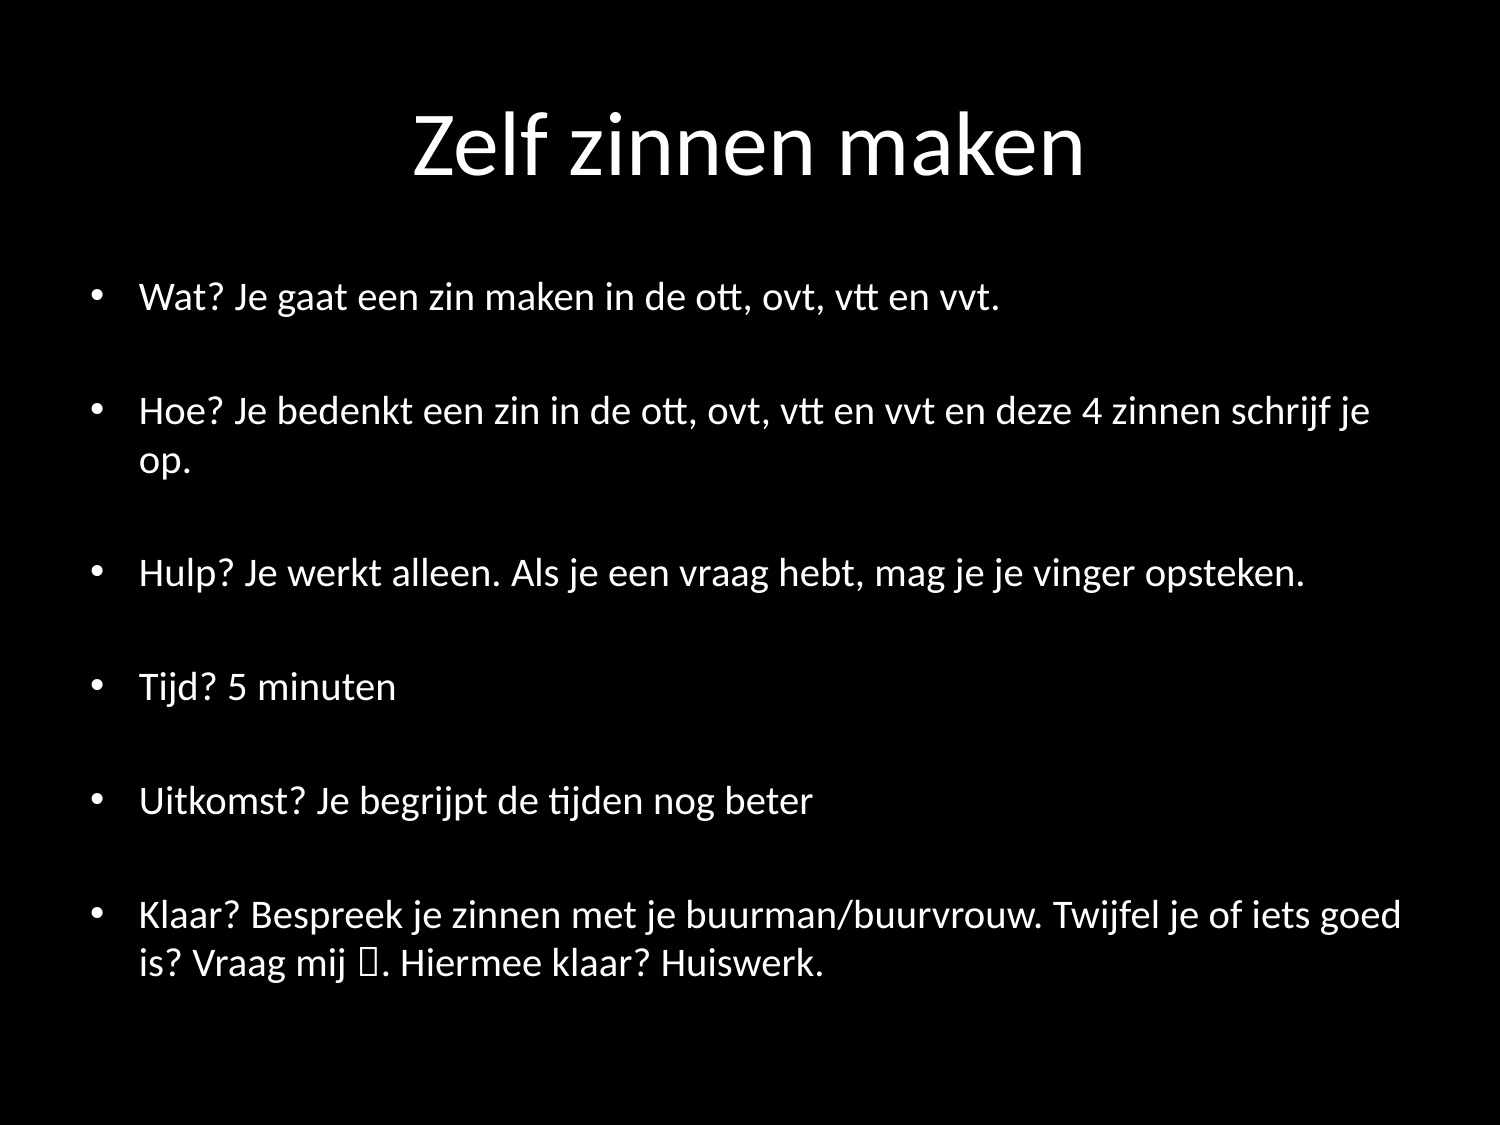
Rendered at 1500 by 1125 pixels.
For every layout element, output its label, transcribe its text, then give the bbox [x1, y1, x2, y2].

list Wat? Je gaat een zin maken in de ott, ovt, vtt en vvt. Hoe? Je bedenkt een zin in de ott, ovt, vtt en vvt en deze 4 zinnen schrijf je op. Hulp? Je werkt alleen. Als je een vraag hebt, mag je je vinger opsteken. Tijd? 5 minuten Uitkomst? Je begrijpt de tijden nog beter Klaar? Bespreek je zinnen met je buurman/buurvrouw. Twijfel je of iets goed is? Vraag mij . Hiermee klaar? Huiswerk. [75, 262, 1425, 1005]
title Zelf zinnen maken [75, 45, 1425, 233]
